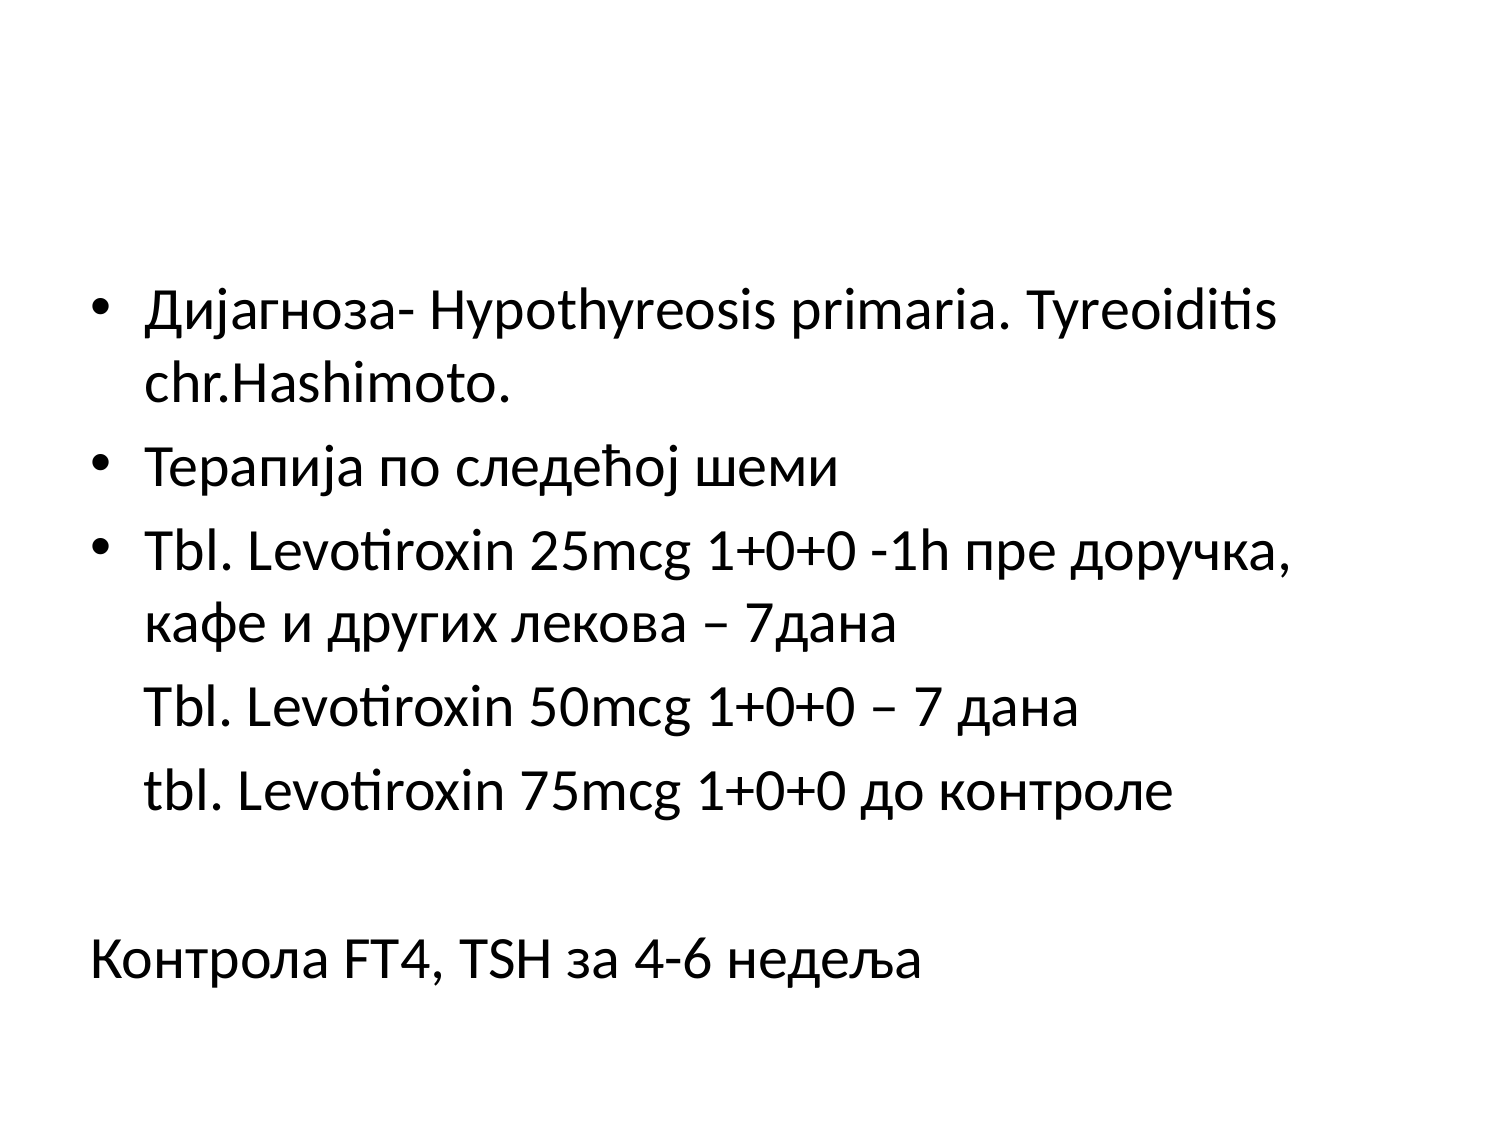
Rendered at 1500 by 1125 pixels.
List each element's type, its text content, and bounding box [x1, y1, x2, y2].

list Дијагноза- Hypothyreosis primaria. Tyreoiditis chr.Hashimoto. Терапија по следећој шеми Tbl. Levotiroxin 25mcg 1+0+0 -1h пре доручка, кафе и других лекова – 7дана Tbl. Levotiroxin 50mcg 1+0+0 – 7 дана tbl. Levotiroxin 75mcg 1+0+0 до контроле Контрола FT4, TSH за 4-6 недеља [75, 262, 1425, 1005]
